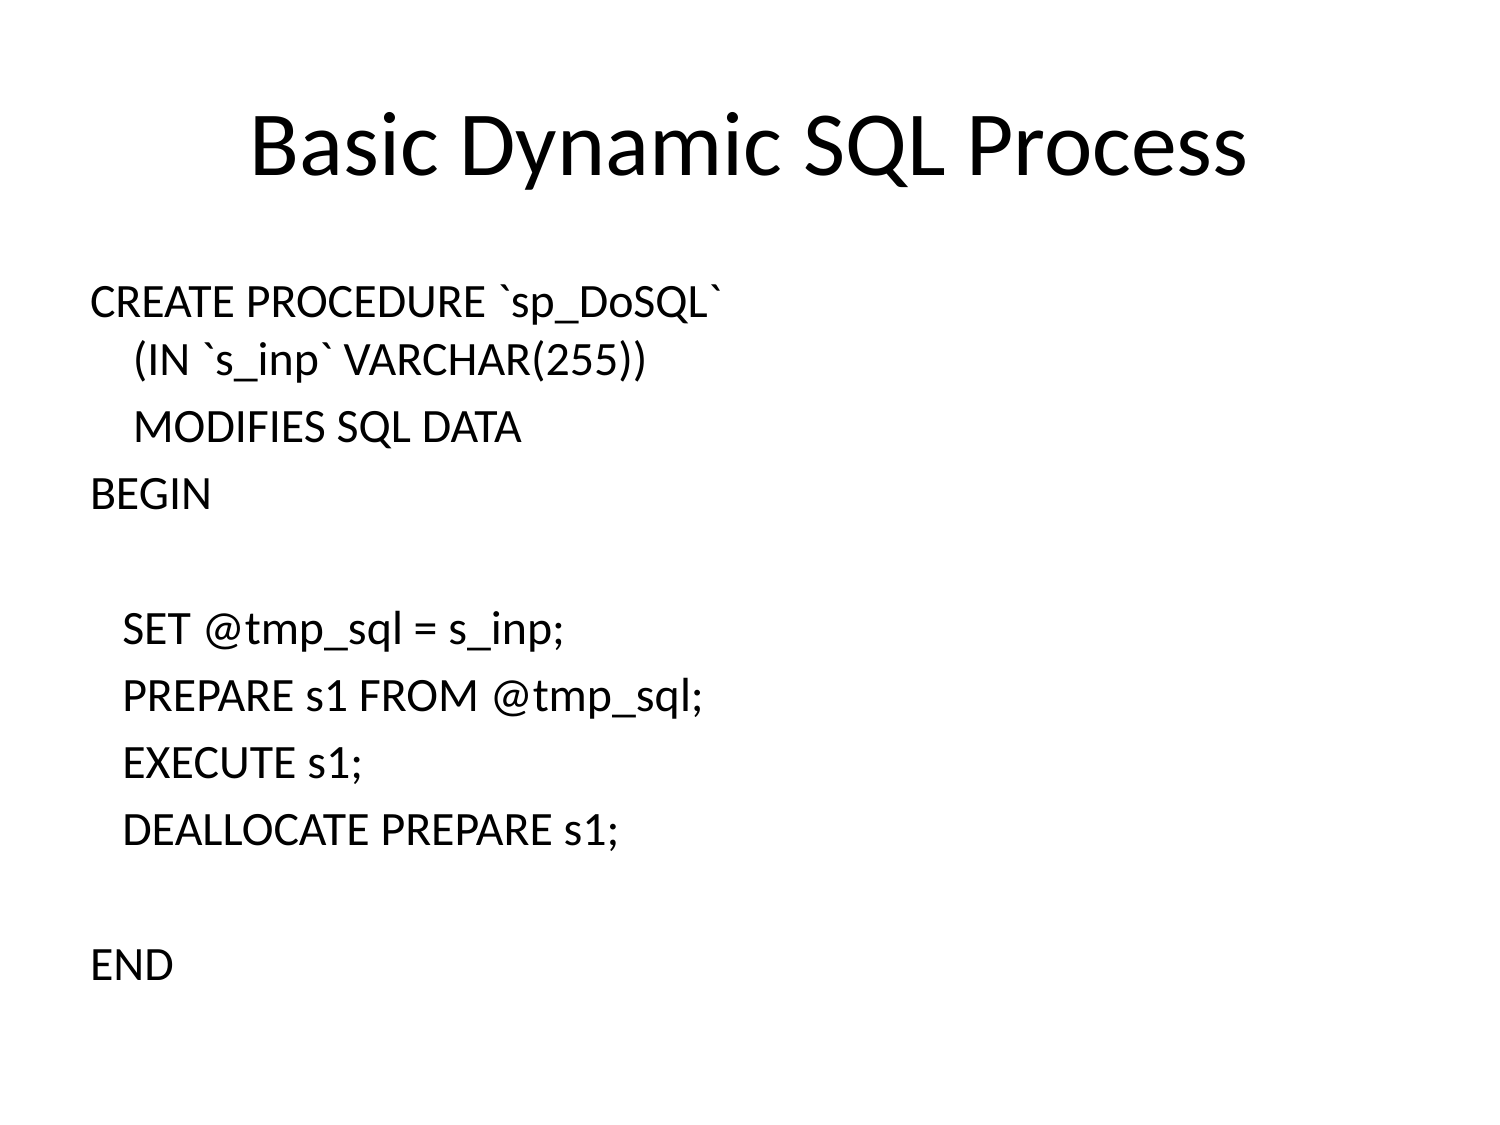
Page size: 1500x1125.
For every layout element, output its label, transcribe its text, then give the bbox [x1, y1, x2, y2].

list CREATE PROCEDURE `sp_DoSQL` (IN `s_inp` VARCHAR(255)) MODIFIES SQL DATA BEGIN SET @tmp_sql = s_inp; PREPARE s1 FROM @tmp_sql; EXECUTE s1; DEALLOCATE PREPARE s1; END [75, 262, 1425, 1005]
title Basic Dynamic SQL Process [75, 45, 1425, 233]
